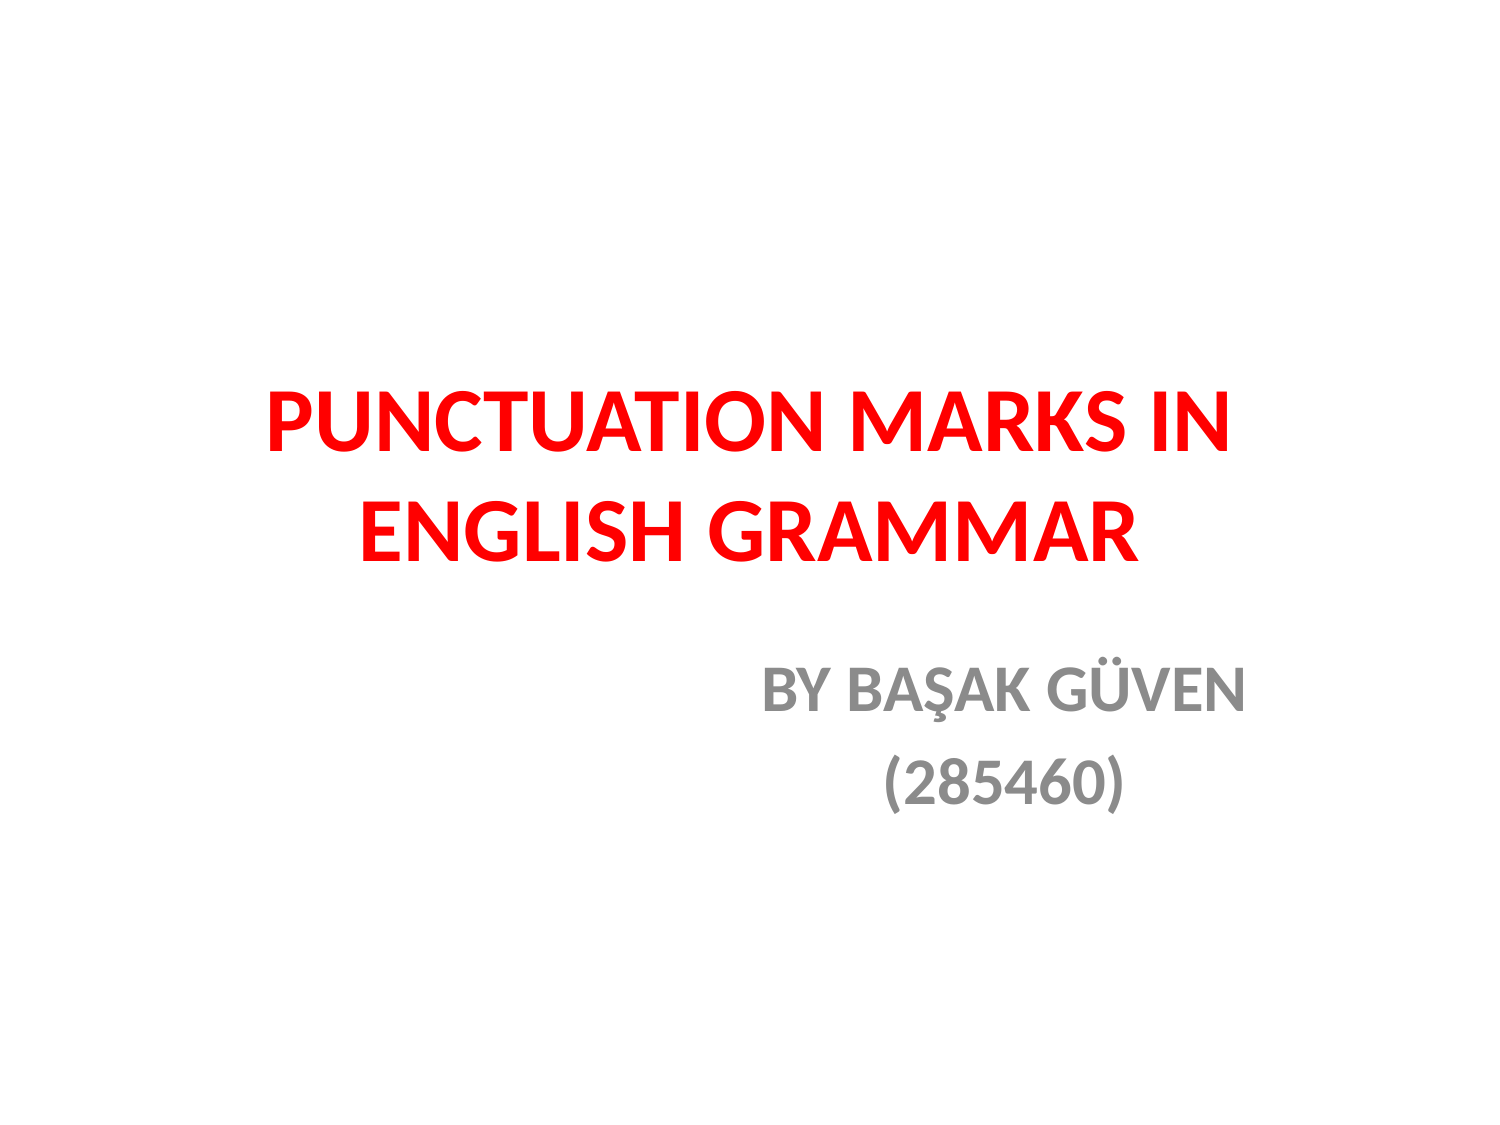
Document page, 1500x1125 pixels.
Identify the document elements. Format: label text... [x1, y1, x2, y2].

title PUNCTUATION MARKS IN ENGLISH GRAMMAR [112, 349, 1388, 591]
subtitle BY BAŞAK GÜVEN (285460) [225, 637, 1275, 925]
